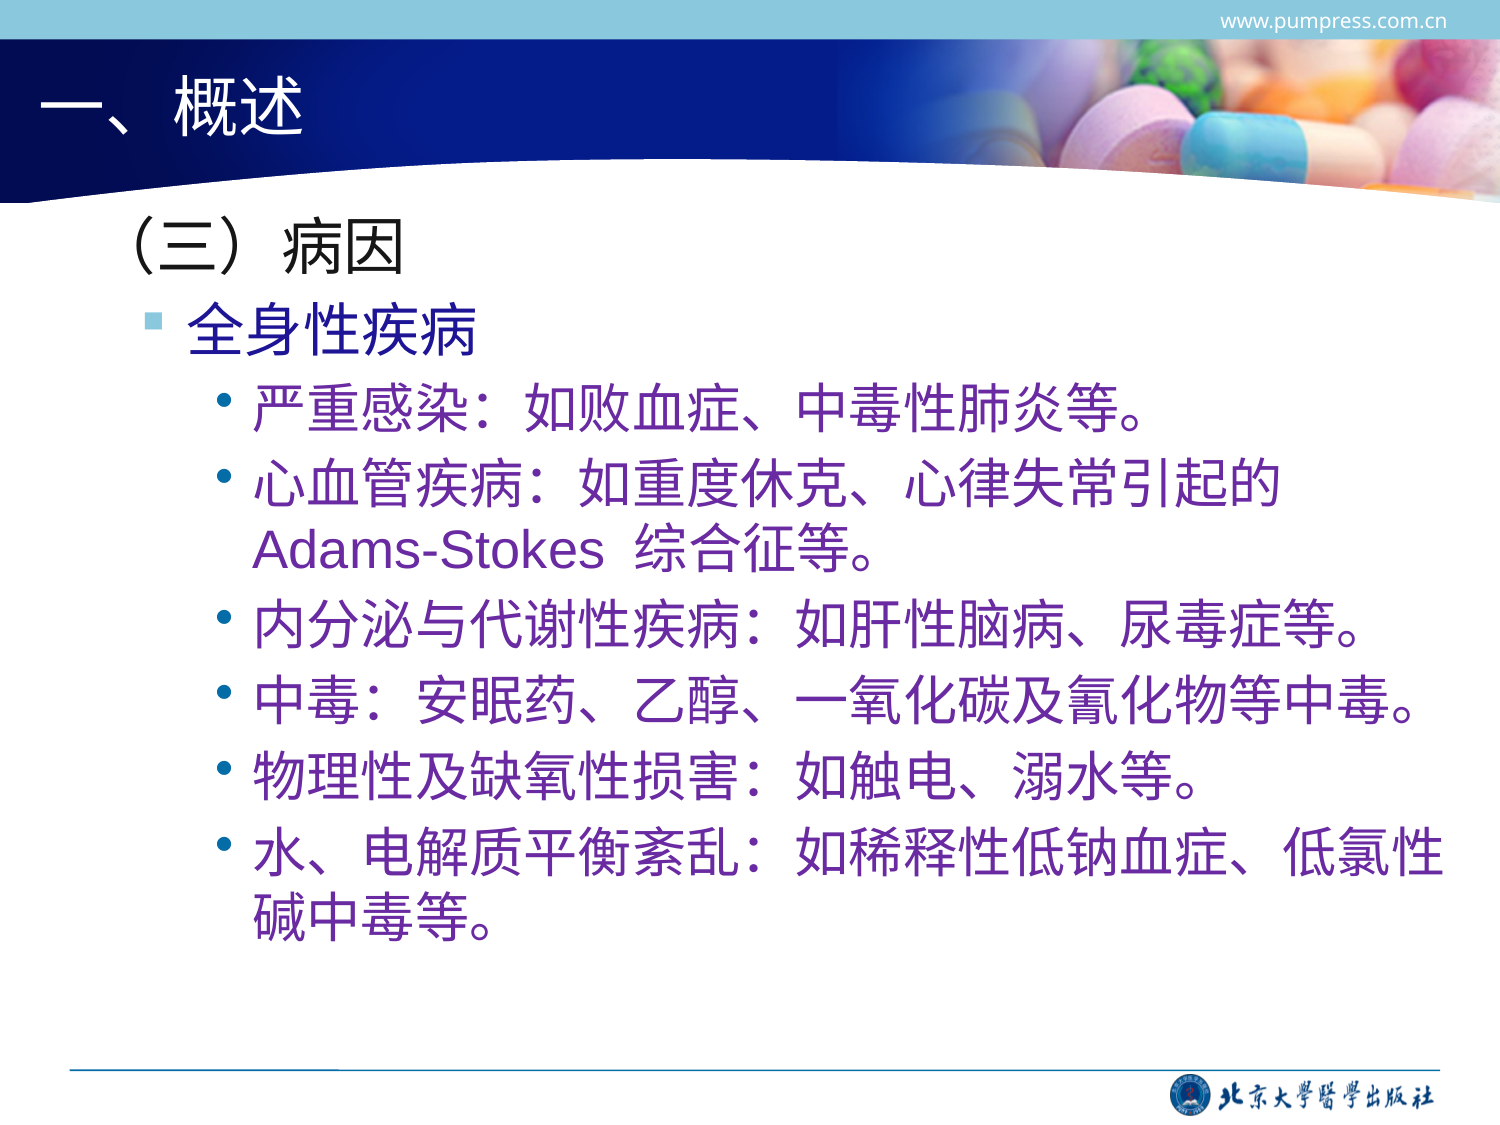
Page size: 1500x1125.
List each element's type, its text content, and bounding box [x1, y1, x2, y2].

picture [0, 40, 1500, 203]
picture [1170, 1074, 1436, 1118]
slide_number www.pumpress.com.cn [1024, 0, 1463, 38]
list （三）病因 全身性疾病 严重感染：如败血症、中毒性肺炎等。 心血管疾病：如重度休克、心律失常引起的 Adams-Stokes 综合征等。 内分泌与代谢性疾病：如肝性脑病、尿毒症等。 中毒：安眠药、乙醇、一氧化碳及氰化物等中毒。 物理性及缺氧性损害：如触电、溺水等。 水、电解质平衡紊乱：如稀释性低钠血症、低氯性碱中毒等。 [49, 198, 1463, 1026]
title 一、概述 [23, 58, 1349, 152]
